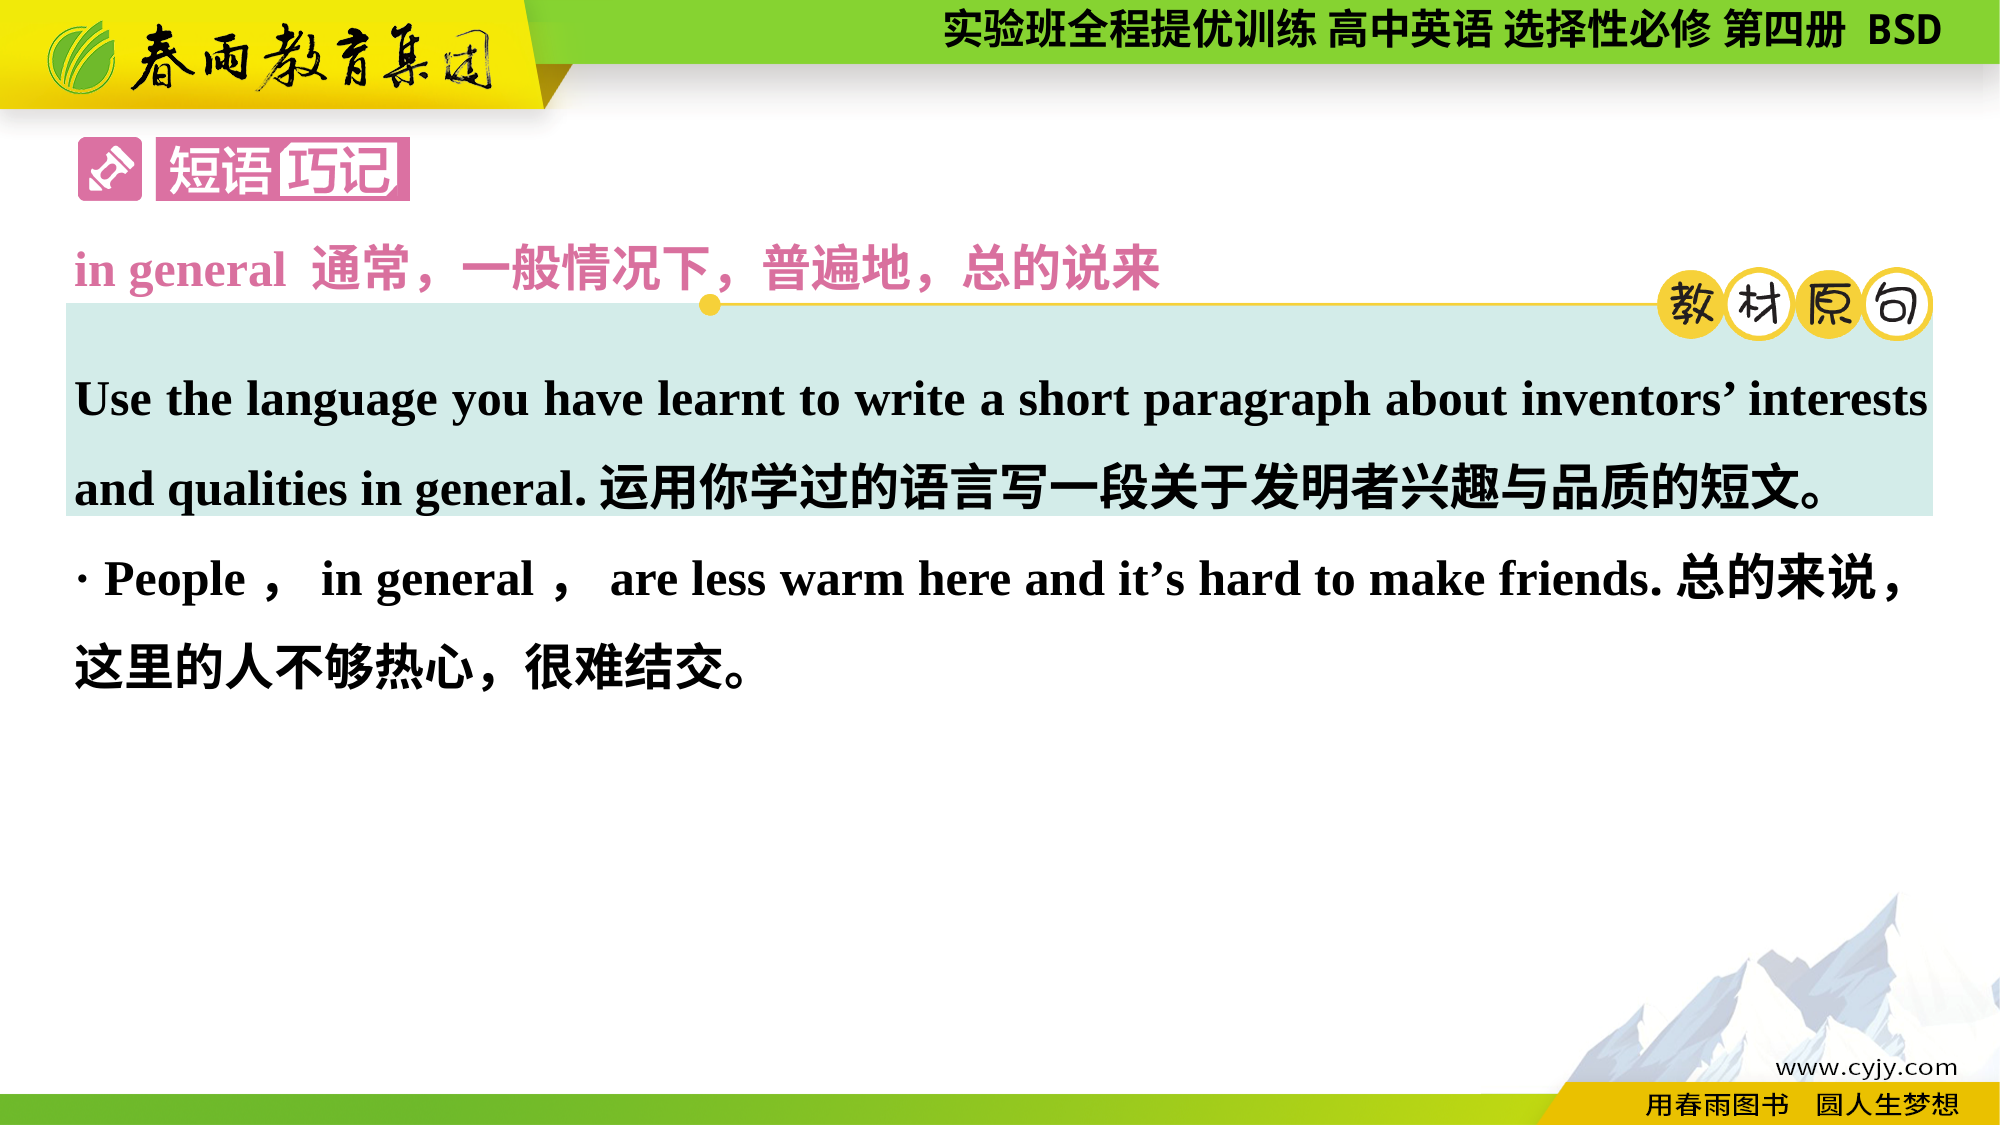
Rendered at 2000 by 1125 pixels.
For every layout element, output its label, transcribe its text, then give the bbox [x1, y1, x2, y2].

picture [0, 0, 2000, 1125]
list in general 通常，一般情况下，普遍地，总的说来 Use the language you have learnt to write a short paragraph about inventors’ interests and qualities in general.运用你学过的语言写一段关于发明者兴趣与品质的短文。 · People，in general，are less warm here and it’s hard to make friends.总的来说，这里的人不够热心，很难结交。 [59, 198, 1944, 697]
